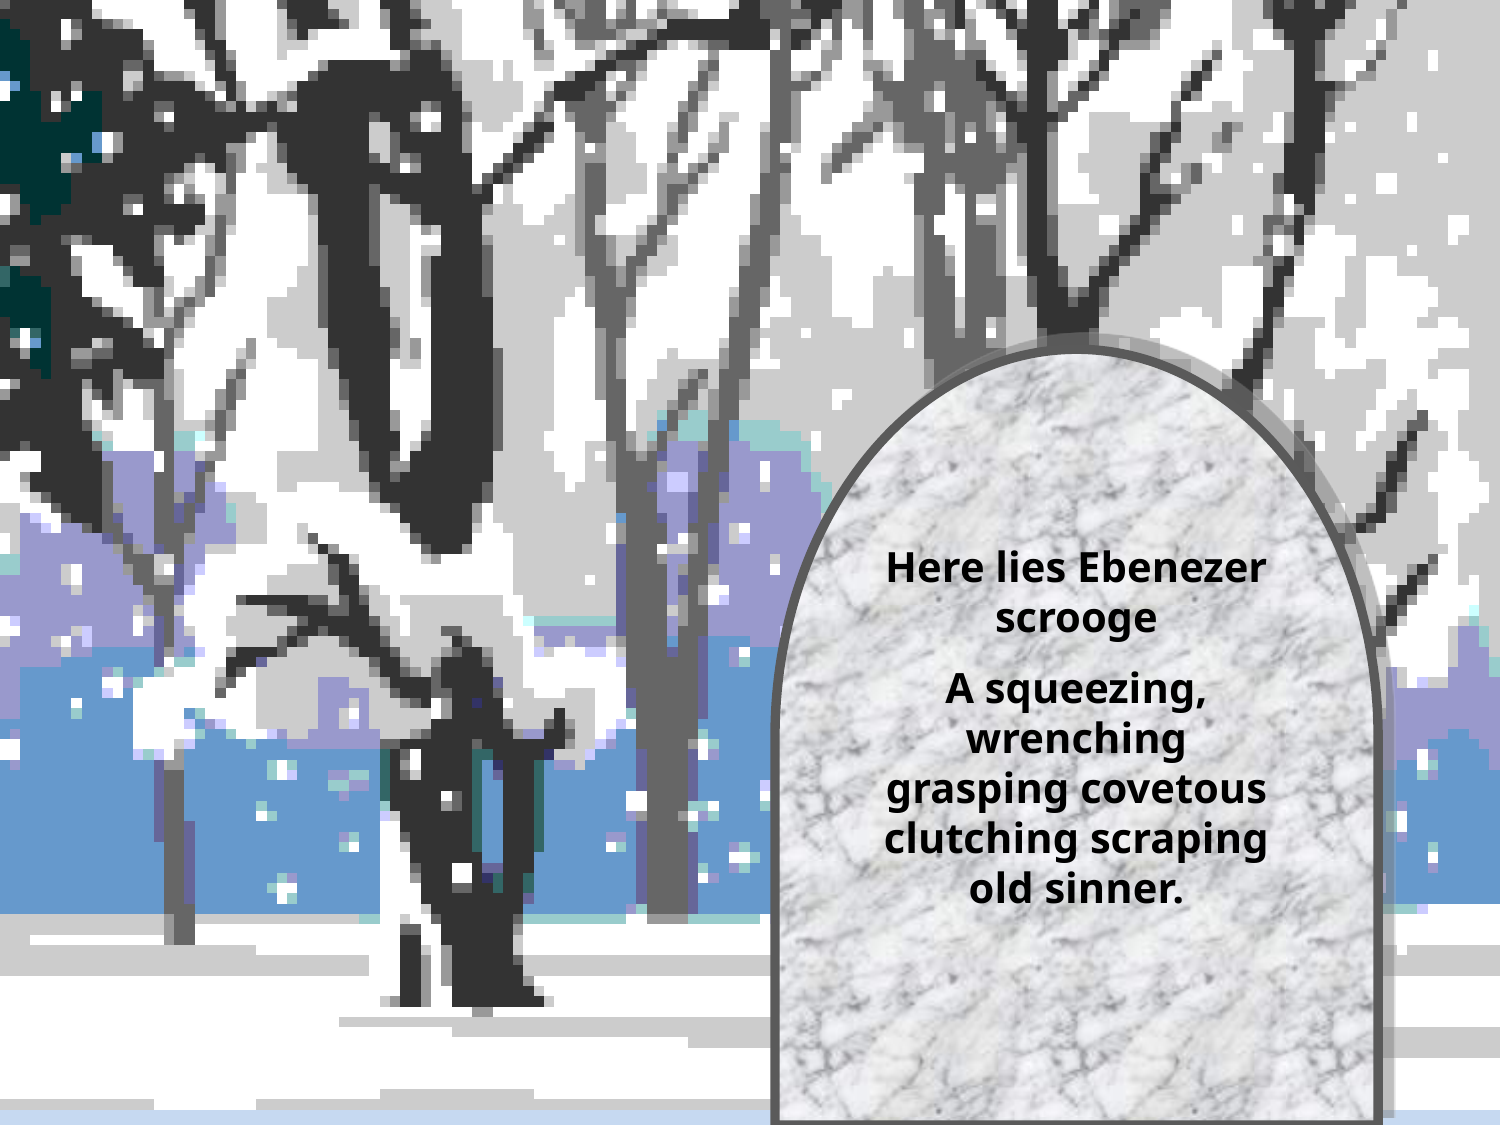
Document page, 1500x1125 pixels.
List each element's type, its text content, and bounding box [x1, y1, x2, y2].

text_box Here lies Ebenezer scrooge A squeezing, wrenching grasping covetous clutching scraping old sinner. [774, 1118, 1379, 1125]
picture [0, 0, 1500, 1110]
